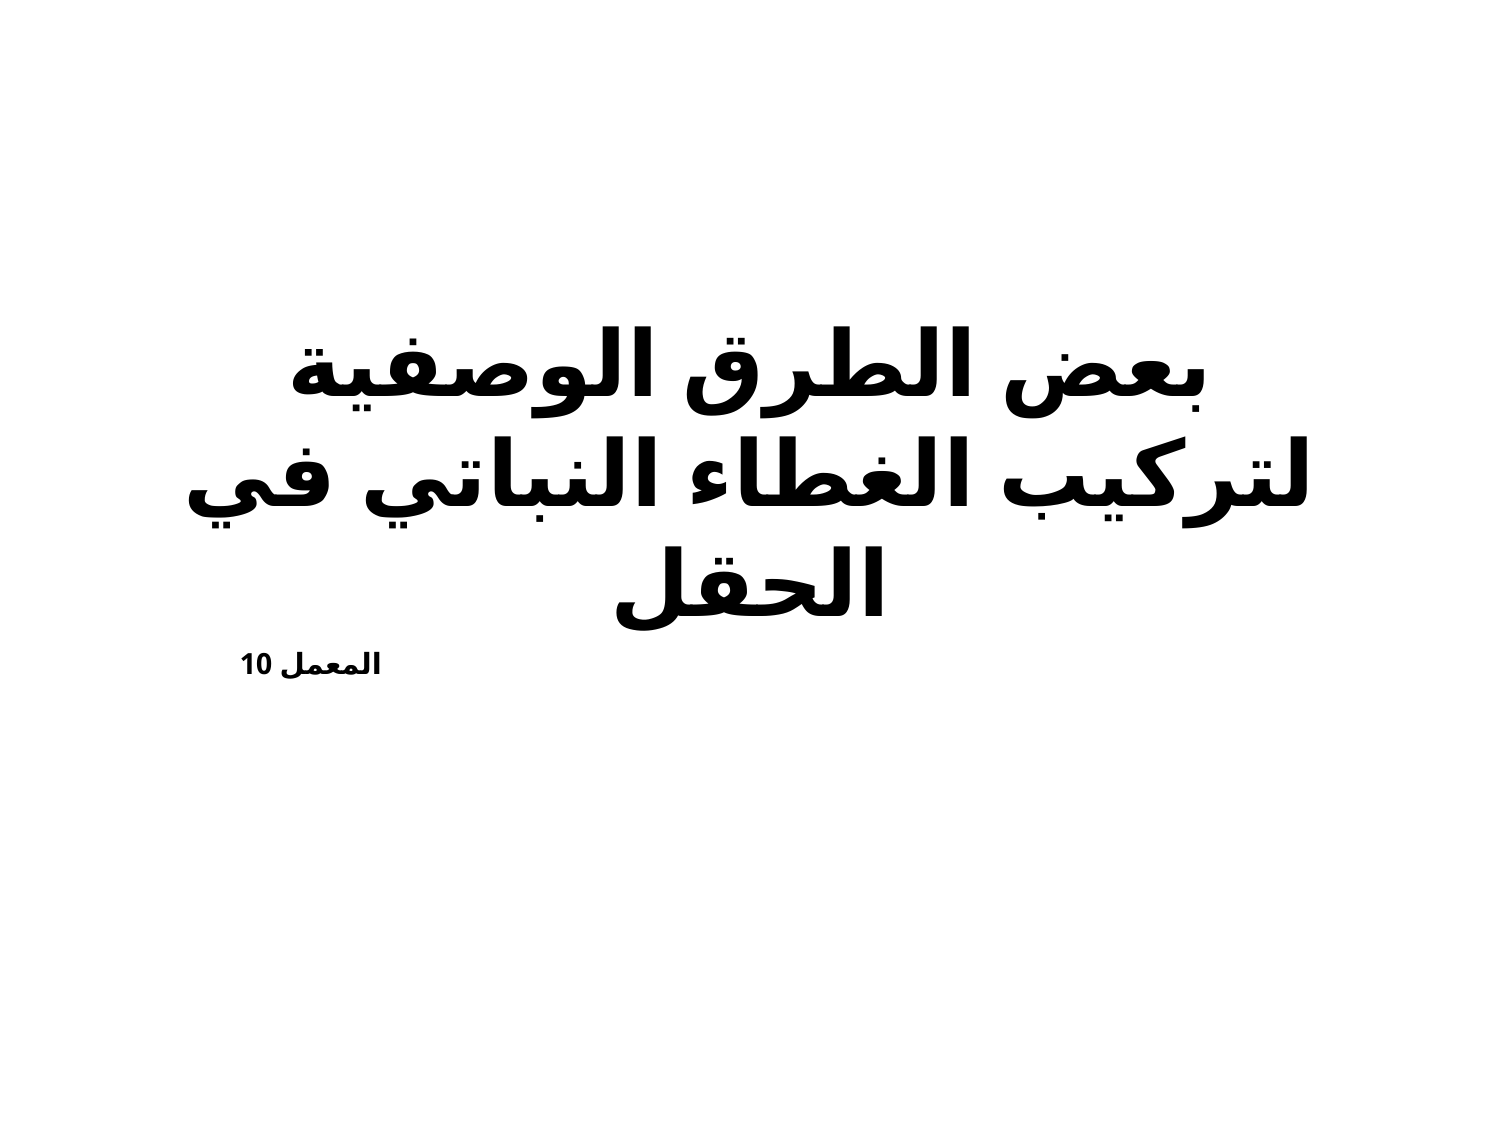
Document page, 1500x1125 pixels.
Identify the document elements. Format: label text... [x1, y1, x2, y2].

subtitle المعمل 10 [225, 637, 1275, 925]
title بعض الطرق الوصفية لتركيب الغطاء النباتي في الحقل [112, 349, 1388, 591]
